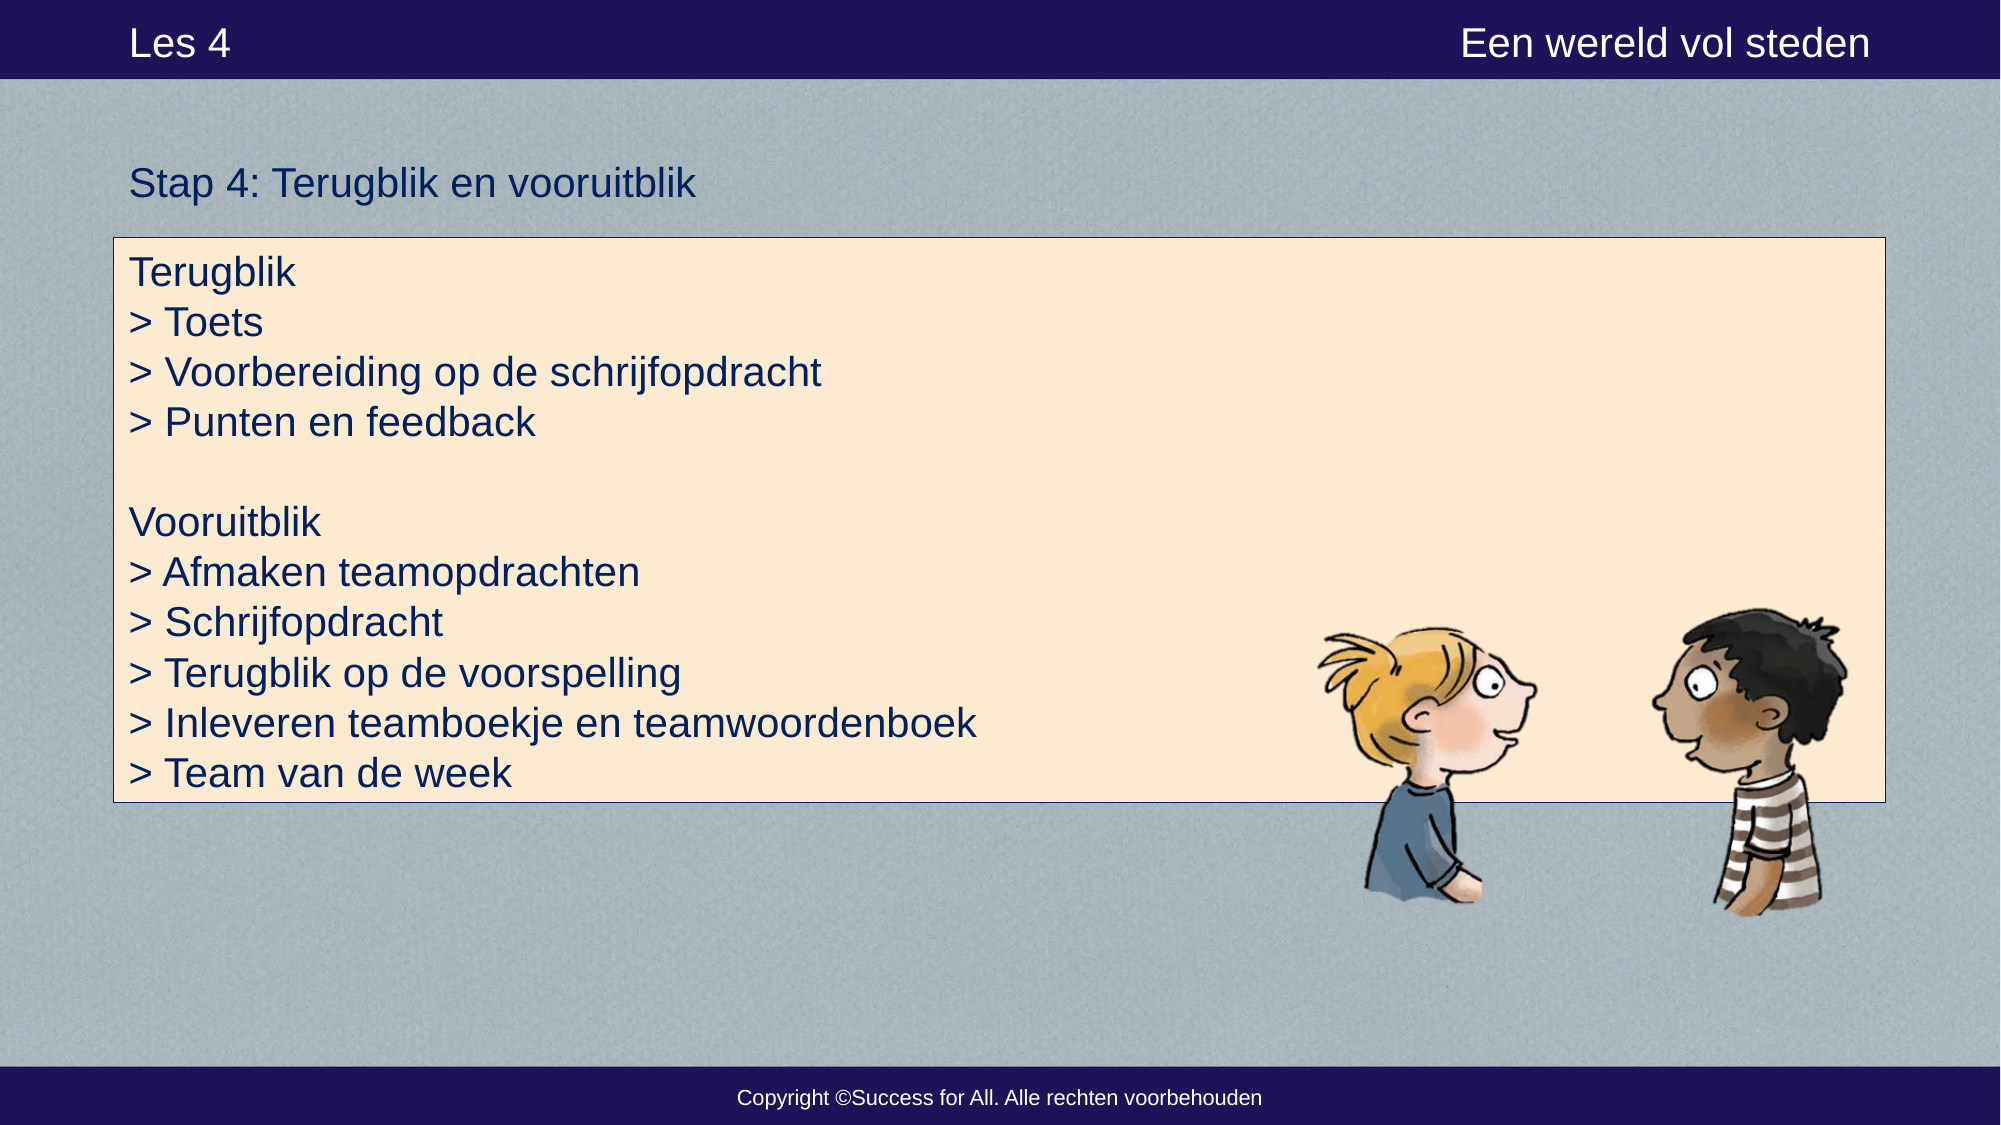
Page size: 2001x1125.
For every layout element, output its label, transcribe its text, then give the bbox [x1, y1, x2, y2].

text_box Copyright ©Success for All. Alle rechten voorbehouden [0, 1076, 2000, 1125]
picture [0, 0, 2001, 1125]
text_box Stap 4: Terugblik en vooruitblik [113, 148, 1635, 214]
text_box Terugblik > Toets > Voorbereiding op de schrijfopdracht > Punten en feedback Vooruitblik > Afmaken teamopdrachten > Schrijfopdracht > Terugblik op de voorspelling > Inleveren teamboekje en teamwoordenboek > Team van de week [113, 237, 1886, 803]
text_box Een wereld vol steden [999, 8, 1886, 73]
text_box Les 4 [114, 8, 354, 73]
